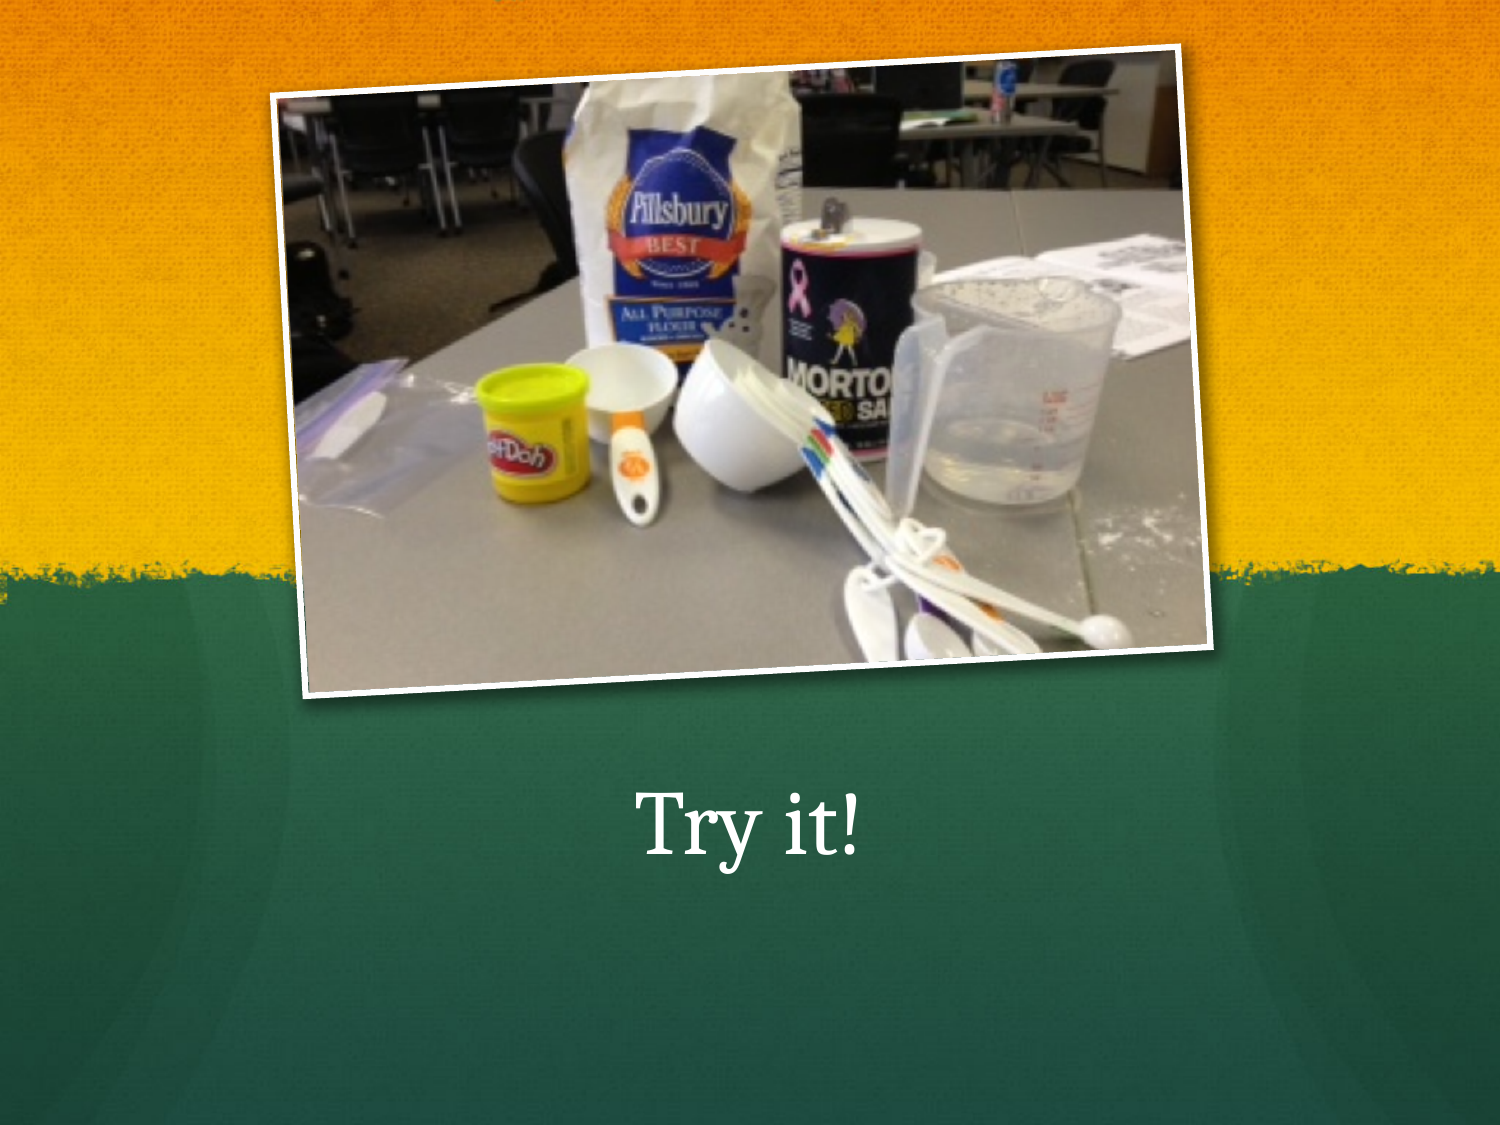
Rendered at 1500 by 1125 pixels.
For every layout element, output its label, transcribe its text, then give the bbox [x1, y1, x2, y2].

picture [0, 0, 1500, 1125]
title Try it! [125, 699, 1375, 881]
